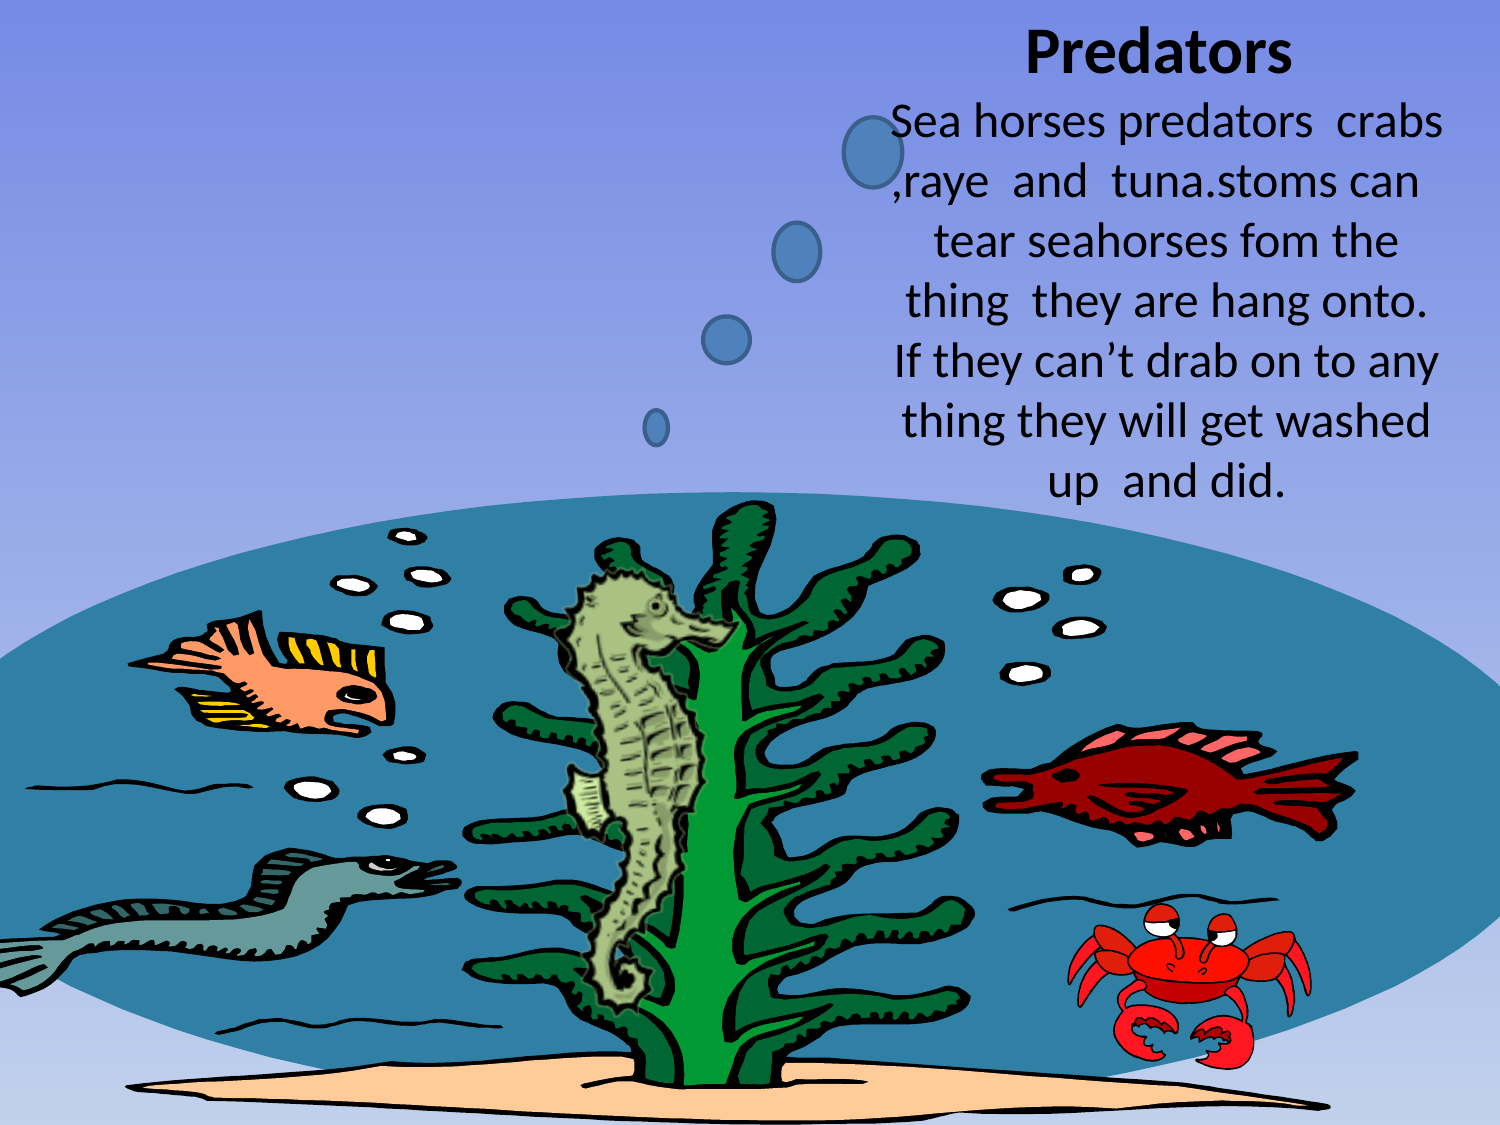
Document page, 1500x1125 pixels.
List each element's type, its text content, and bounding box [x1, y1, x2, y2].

picture [0, 491, 1500, 1125]
text_box [841, 115, 873, 190]
text_box [700, 314, 753, 366]
text_box Predators Sea horses predators crabs ,raye and tuna.stoms can tear seahorses fom the thing they are hang onto. If they can’t drab on to any thing they will get washed up and did. [873, 0, 1460, 489]
text_box [642, 408, 671, 448]
text_box [771, 220, 823, 284]
